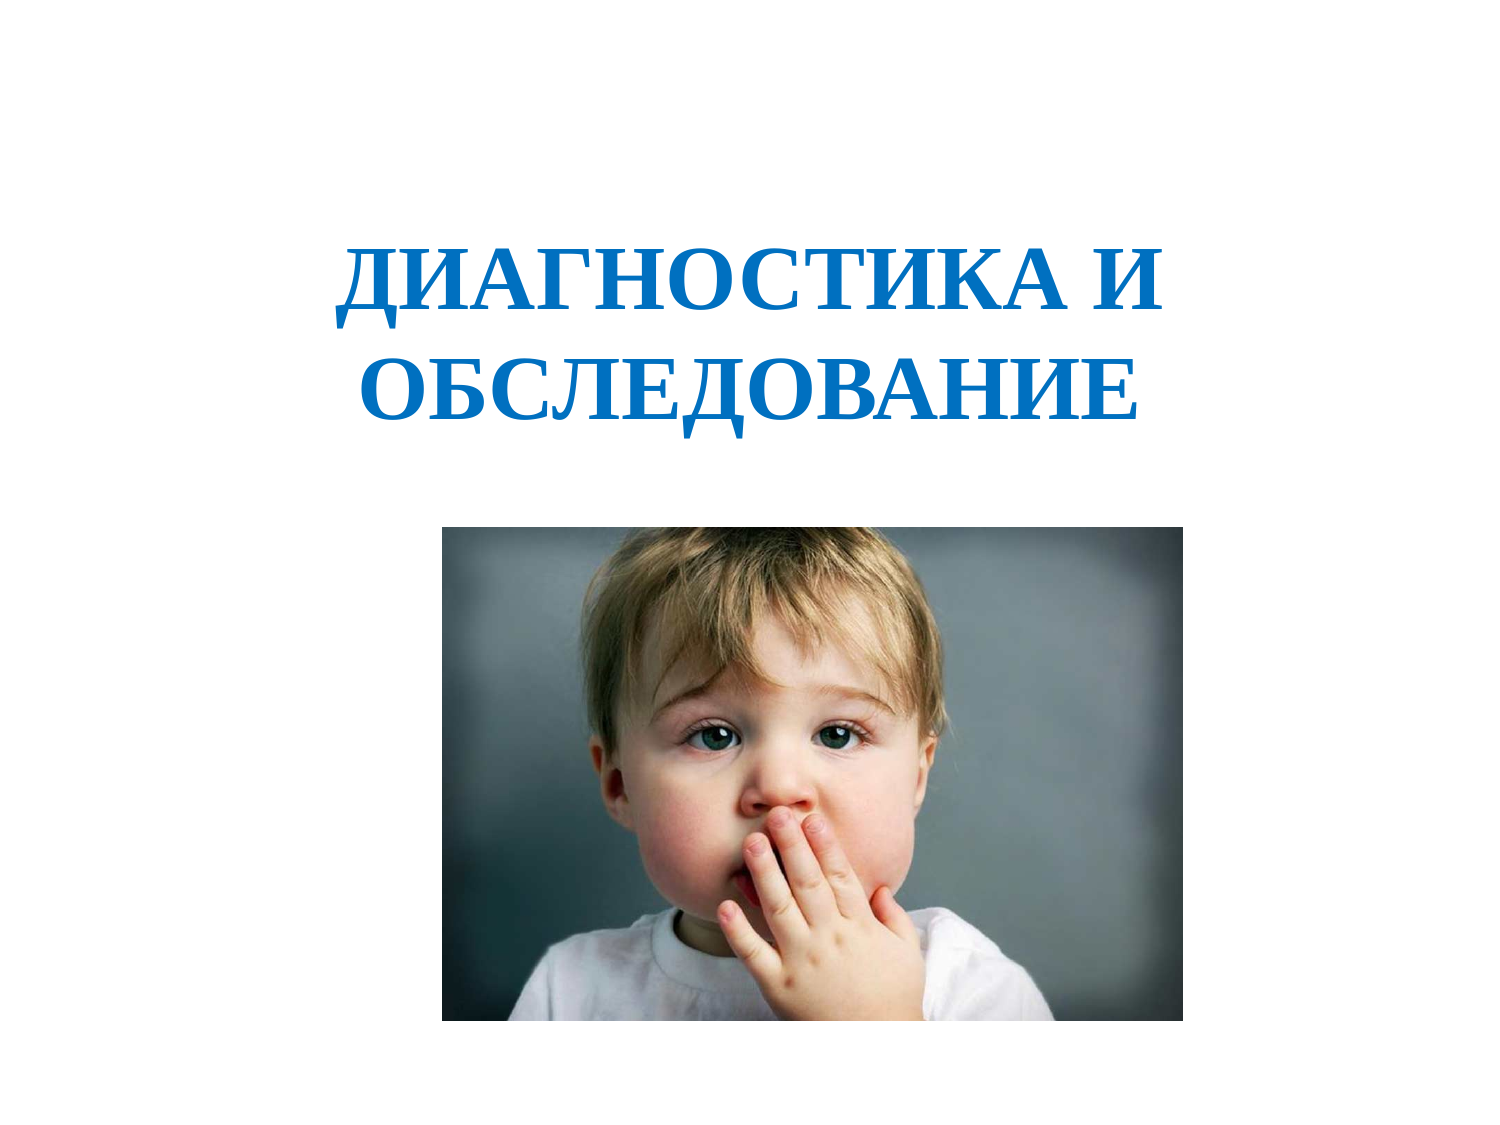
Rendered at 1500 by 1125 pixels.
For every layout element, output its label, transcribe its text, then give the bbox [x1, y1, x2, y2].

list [442, 526, 1183, 1021]
title ДИАГНОСТИКА И ОБСЛЕДОВАНИЕ [75, 45, 1425, 610]
